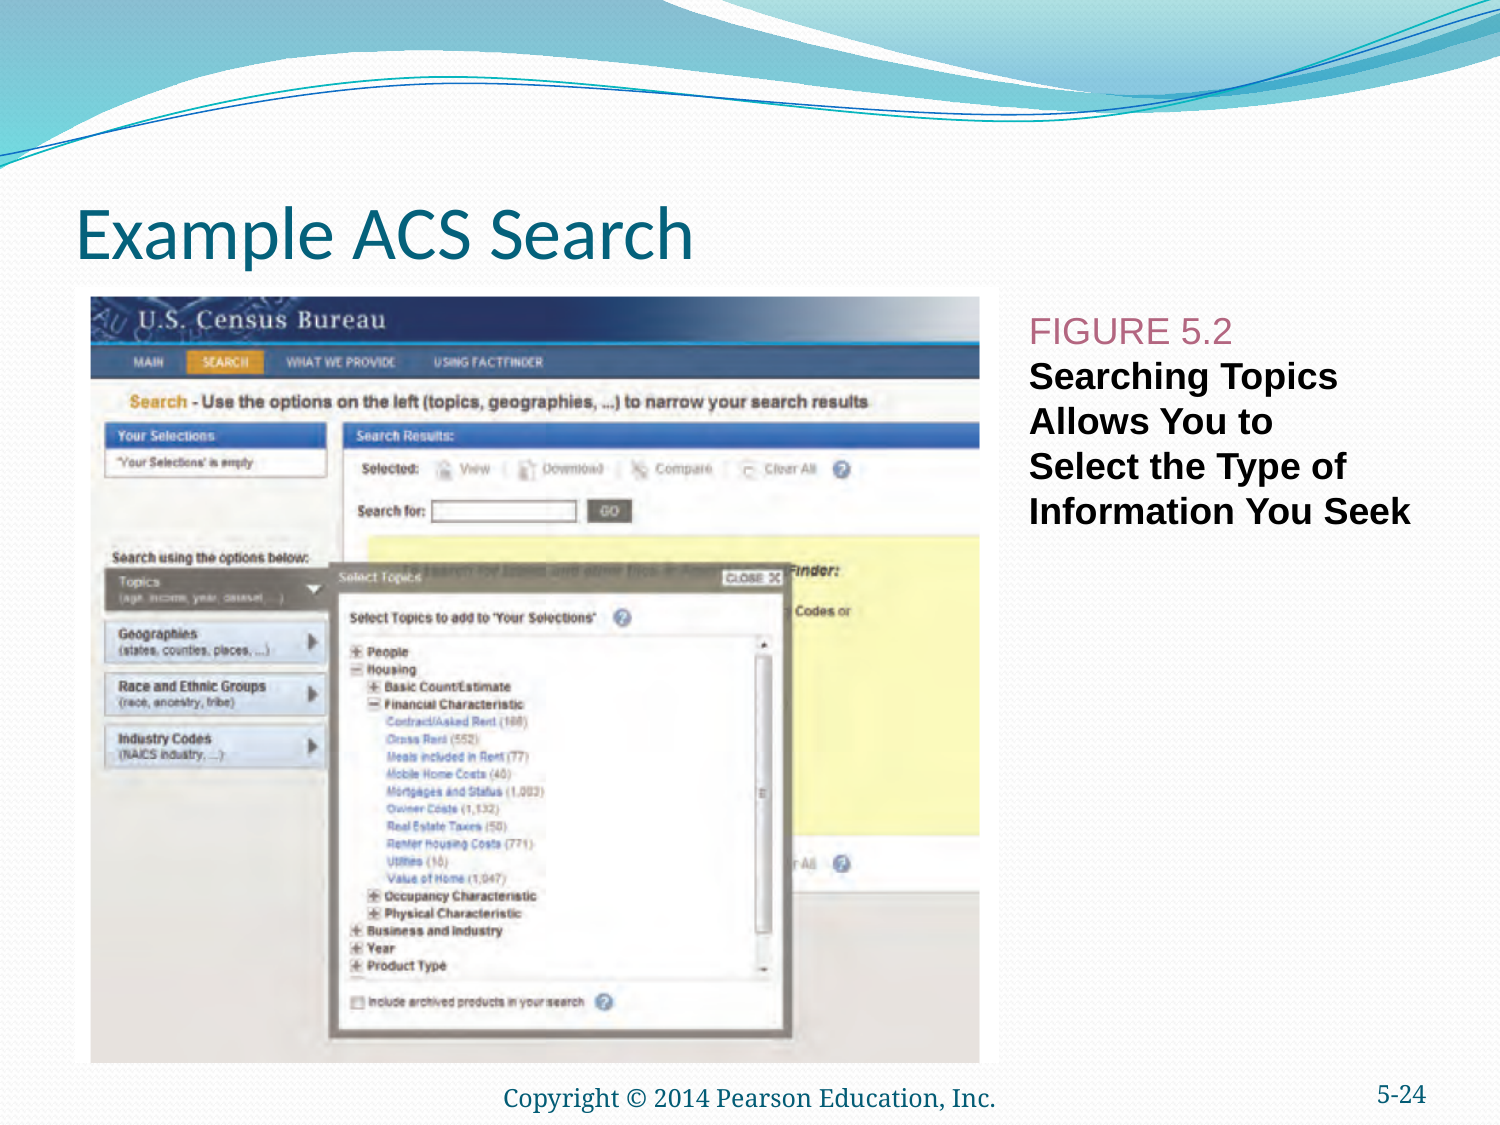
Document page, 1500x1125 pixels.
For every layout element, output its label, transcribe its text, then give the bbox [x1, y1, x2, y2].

text_box FIGURE 5.2 Searching Topics Allows You to Select the Type of Information You Seek [1014, 299, 1427, 540]
title Example ACS Search [74, 174, 1426, 276]
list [74, 287, 999, 1064]
